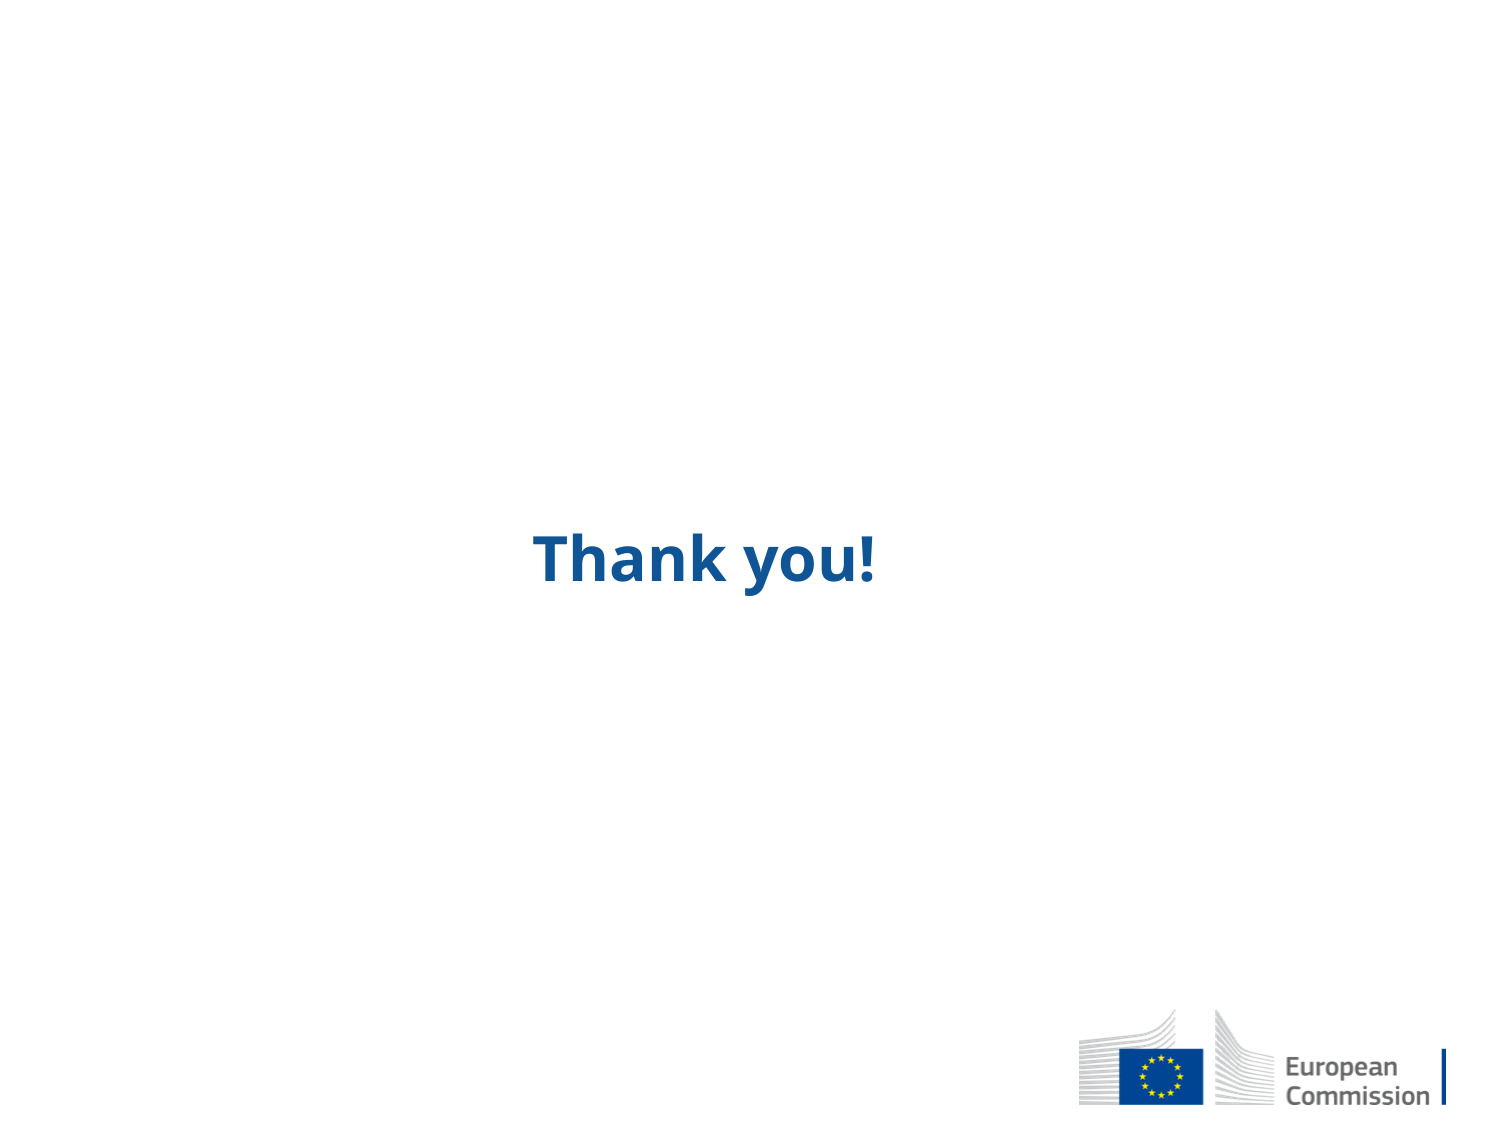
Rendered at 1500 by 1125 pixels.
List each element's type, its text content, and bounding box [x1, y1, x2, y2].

title Thank you! [29, 479, 1380, 634]
picture [1078, 1008, 1447, 1106]
